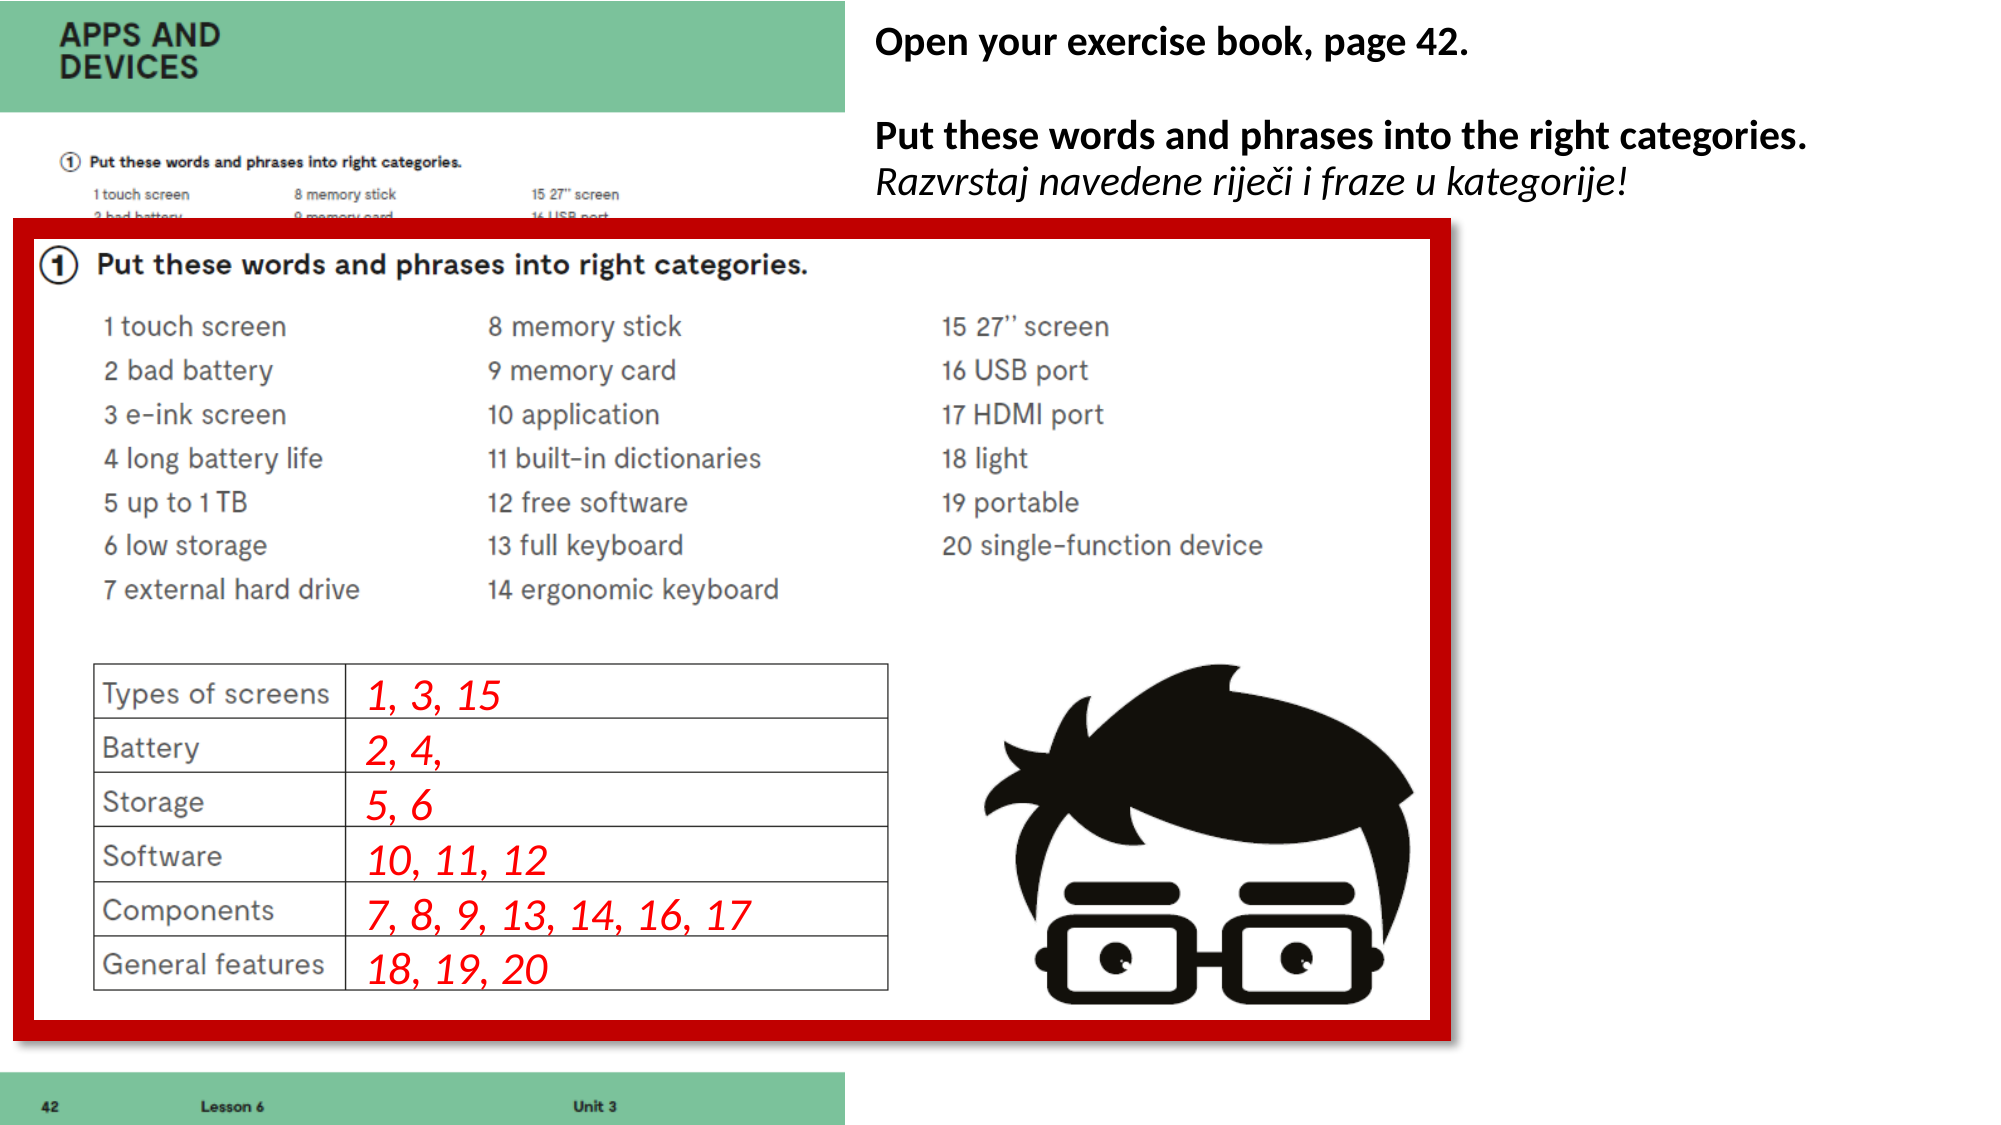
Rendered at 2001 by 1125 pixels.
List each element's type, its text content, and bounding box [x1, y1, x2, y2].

text_box Open your exercise book, page 42. [859, 11, 1848, 106]
text_box Put these words and phrases into the right categories. Razvrstaj navedene riječi i fraze u kategorije! [859, 106, 1966, 371]
picture [0, 1, 1431, 1125]
